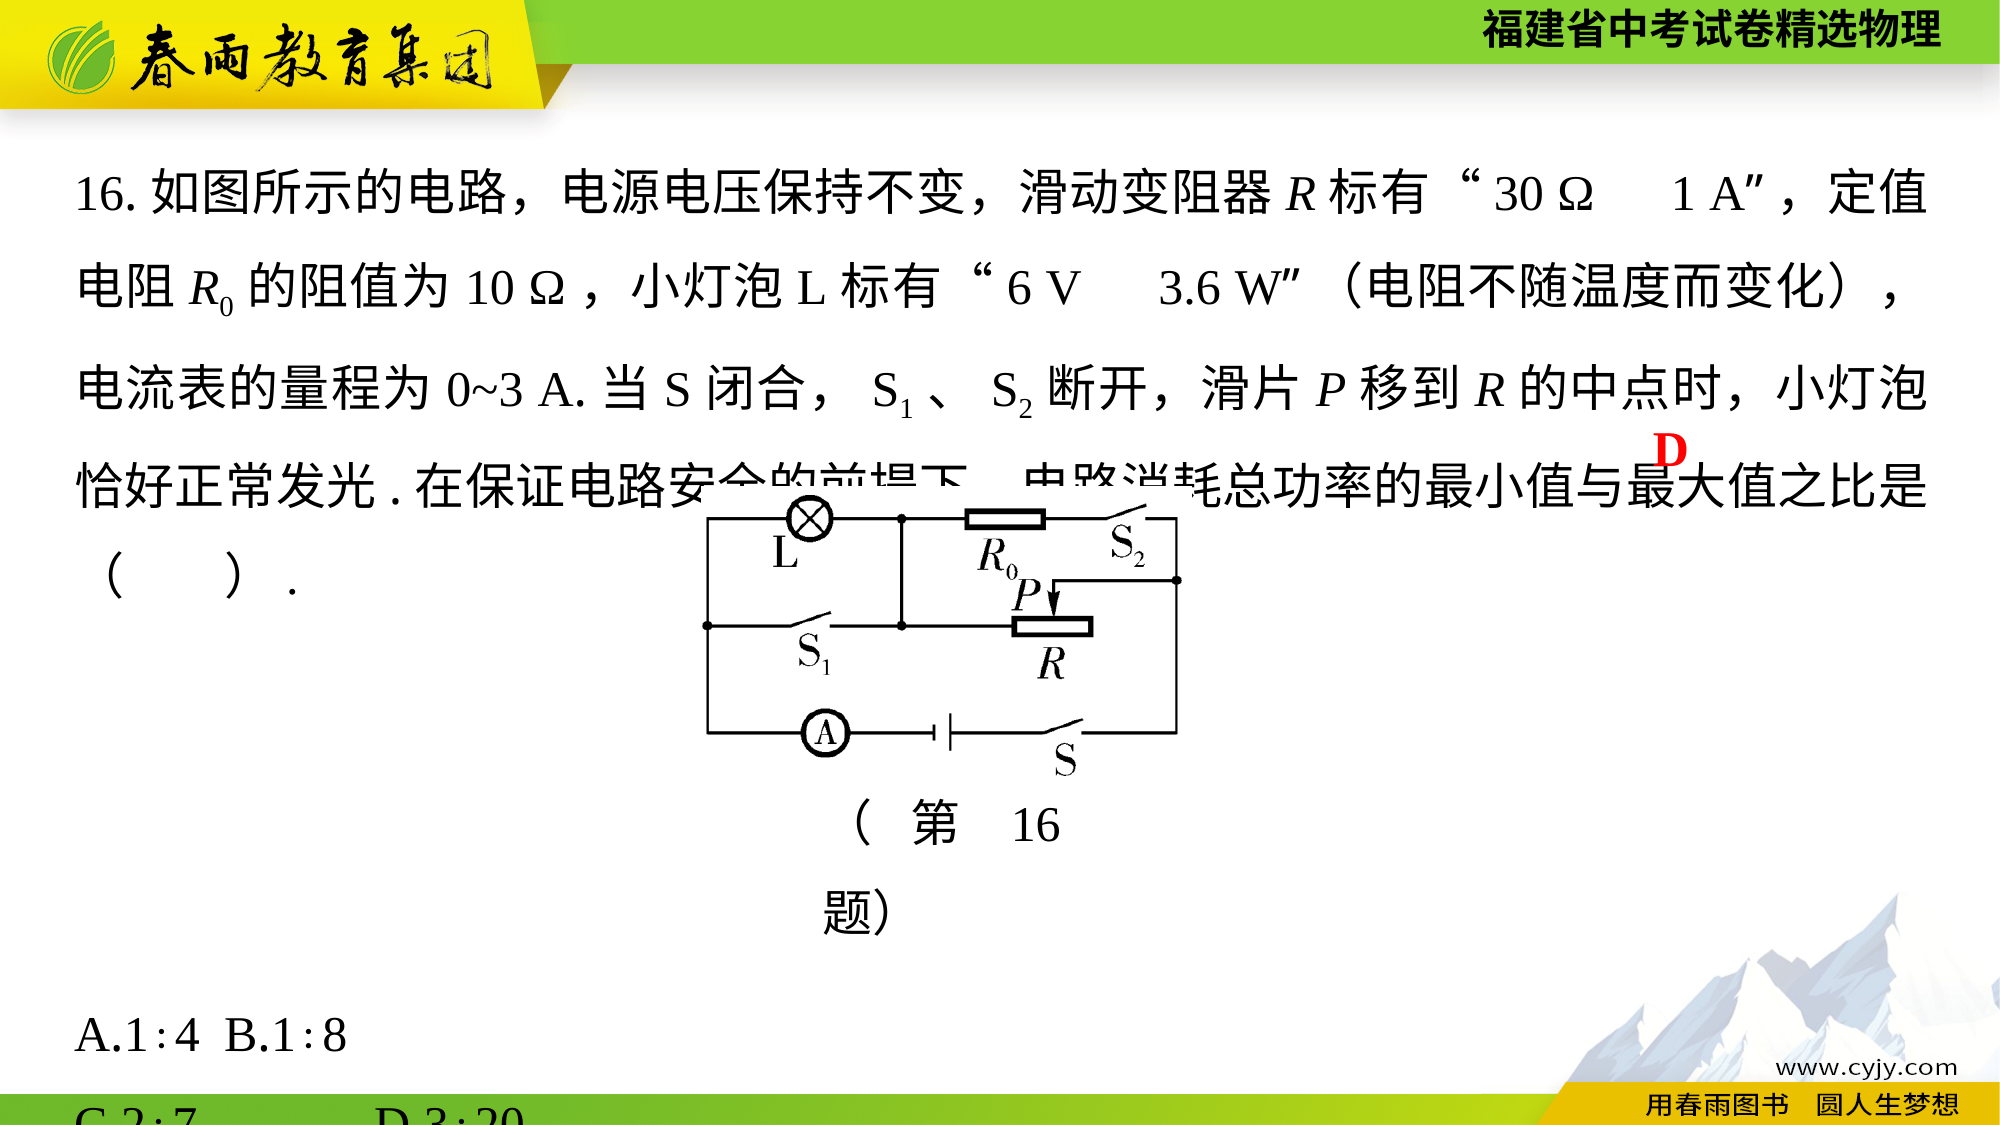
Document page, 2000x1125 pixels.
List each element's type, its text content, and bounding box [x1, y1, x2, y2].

text_box D [1638, 408, 1704, 484]
picture [0, 0, 2000, 1125]
list 16.如图所示的电路，电源电压保持不变，滑动变阻器R标有“30 Ω 1 A”，定值电阻R0的阻值为10 Ω，小灯泡L标有“6 V 3.6 W”（电阻不随温度而变化），电流表的量程为0~3 A.当S闭合，S1、S2断开，滑片P移到R的中点时，小灯泡恰好正常发光.在保证电路安全的前提下，电路消耗总功率的最小值与最大值之比是（ ）. A.1∶4 B.1∶8 C.2∶7 D.3∶20 [59, 122, 1944, 1054]
text_box （第16题） [807, 788, 1088, 859]
